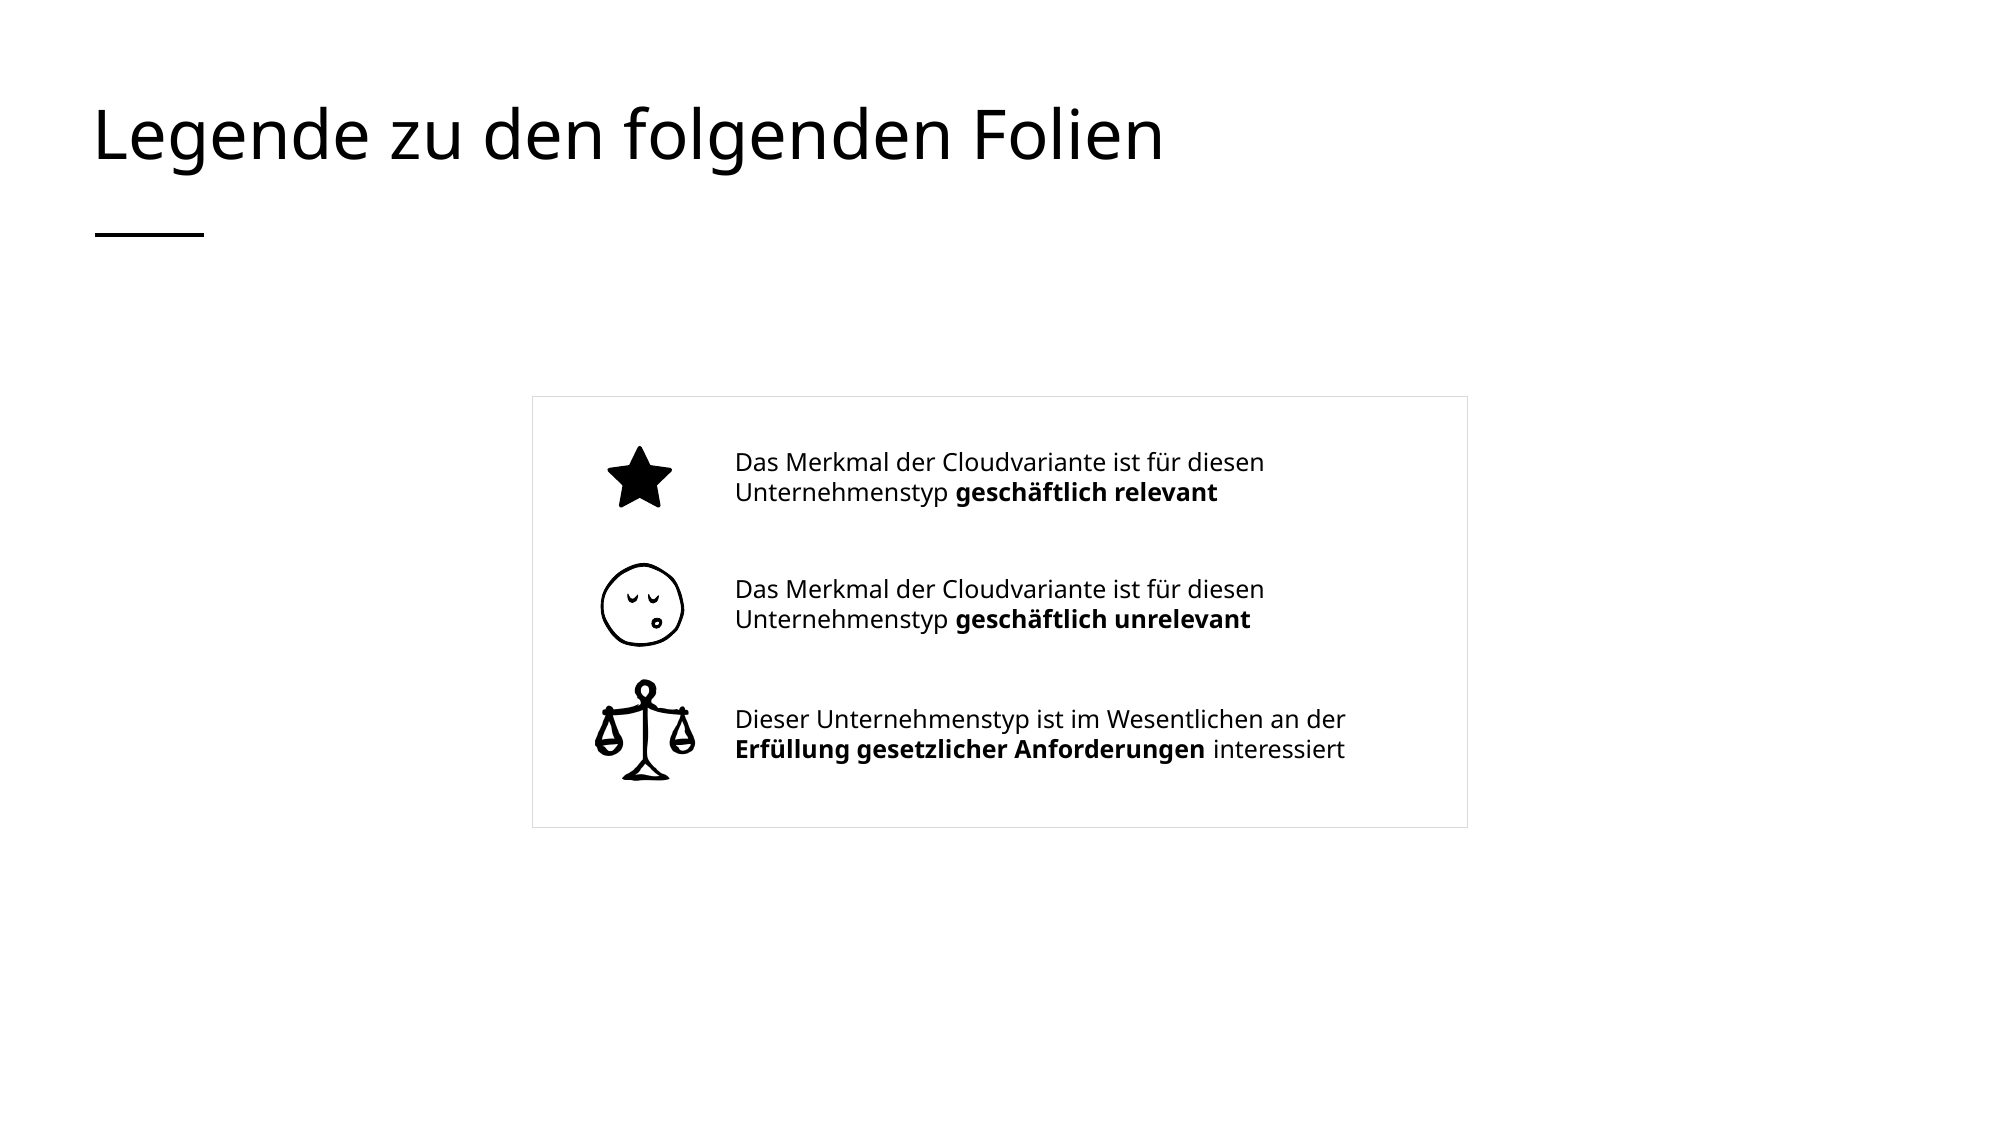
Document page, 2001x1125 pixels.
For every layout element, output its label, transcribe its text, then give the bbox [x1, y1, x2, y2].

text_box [532, 396, 1468, 828]
title Legende zu den folgenden Folien [77, 67, 1803, 197]
